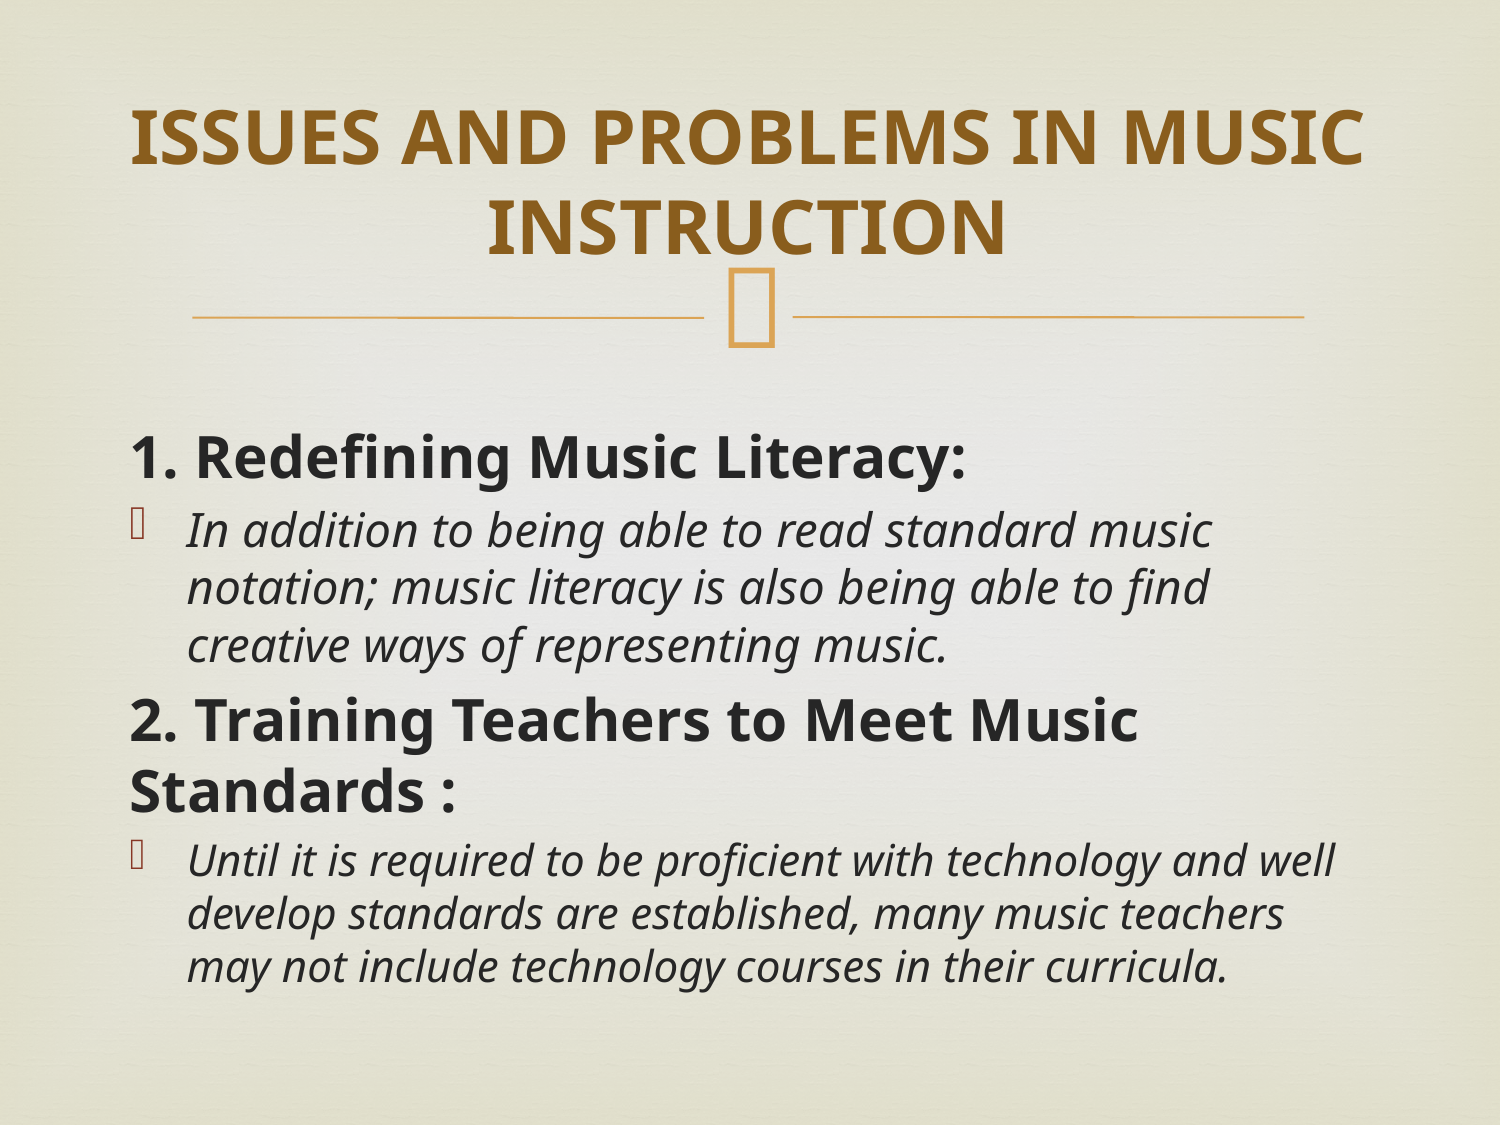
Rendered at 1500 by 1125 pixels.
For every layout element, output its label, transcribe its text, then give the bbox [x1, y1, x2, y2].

title ISSUES AND PROBLEMS IN MUSIC INSTRUCTION [112, 93, 1386, 267]
list 1. Redefining Music Literacy: In addition to being able to read standard music notation; music literacy is also being able to find creative ways of representing music. 2. Training Teachers to Meet Music Standards : Until it is required to be proficient with technology and well develop standards are established, many music teachers may not include technology courses in their curricula. [114, 412, 1386, 1005]
